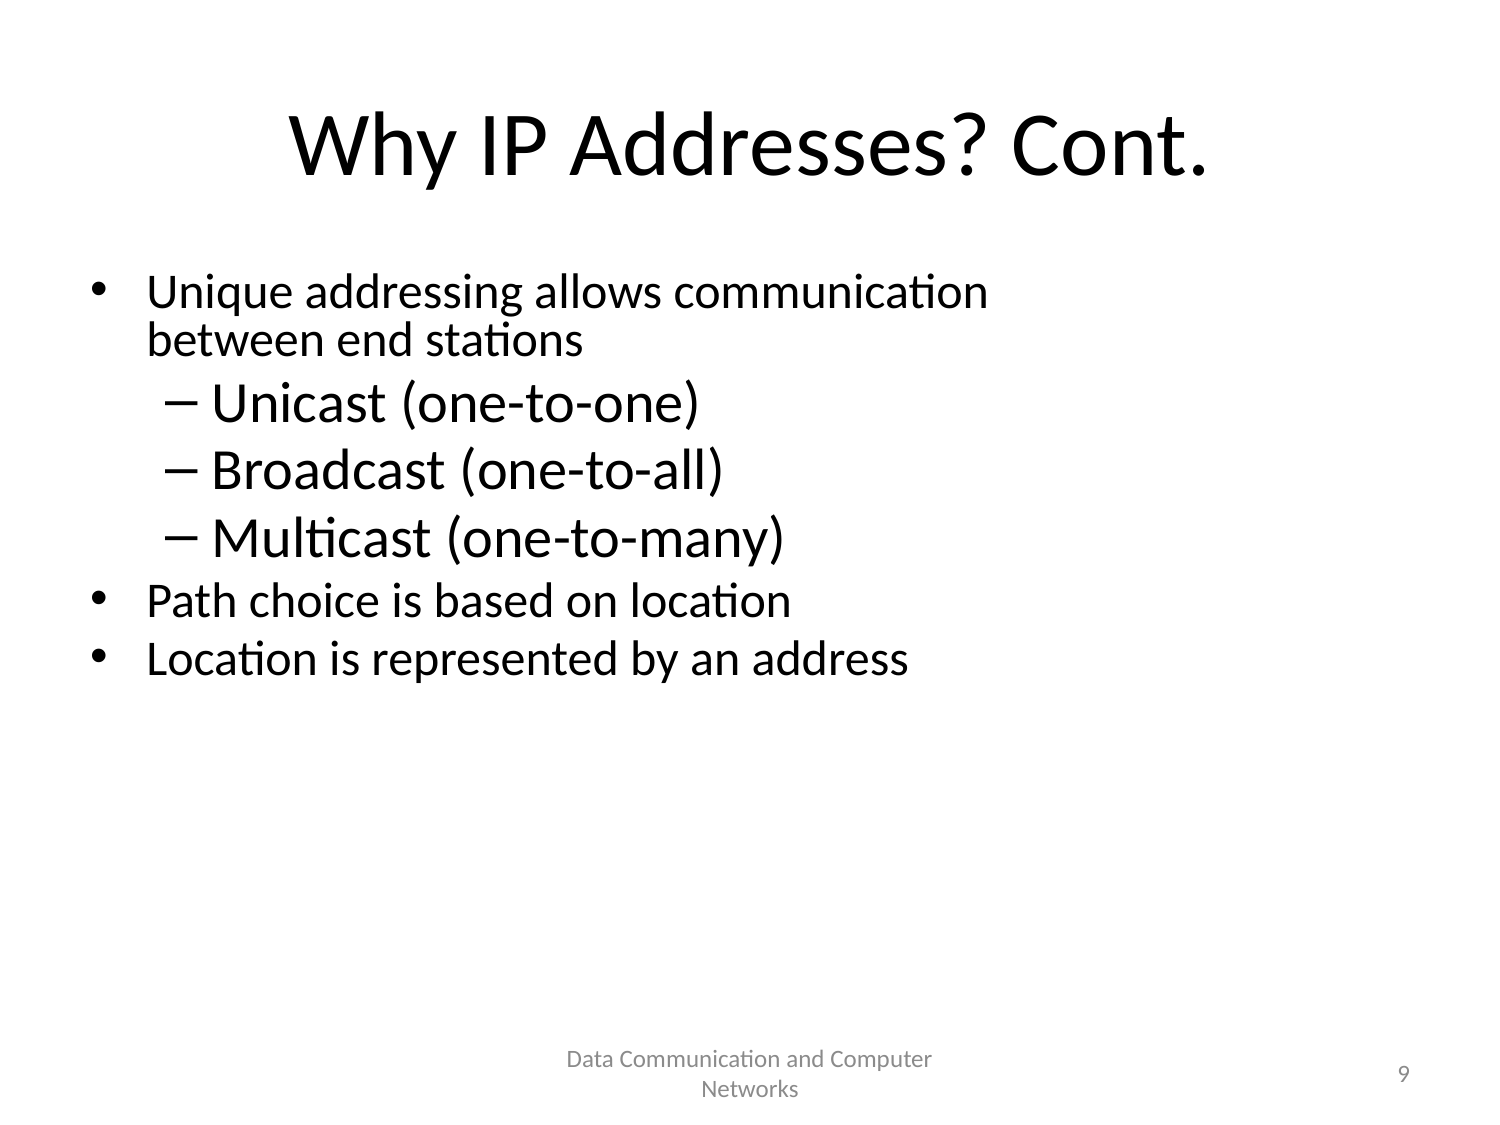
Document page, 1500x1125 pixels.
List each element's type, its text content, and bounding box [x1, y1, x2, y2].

list Unique addressing allows communication between end stations Unicast (one-to-one) Broadcast (one-to-all) Multicast (one-to-many) Path choice is based on location Location is represented by an address [75, 262, 1425, 1005]
title Why IP Addresses? Cont. [75, 45, 1425, 233]
footer Data Communication and Computer Networks [512, 1042, 988, 1103]
slide_number 9 [1074, 1042, 1425, 1103]
